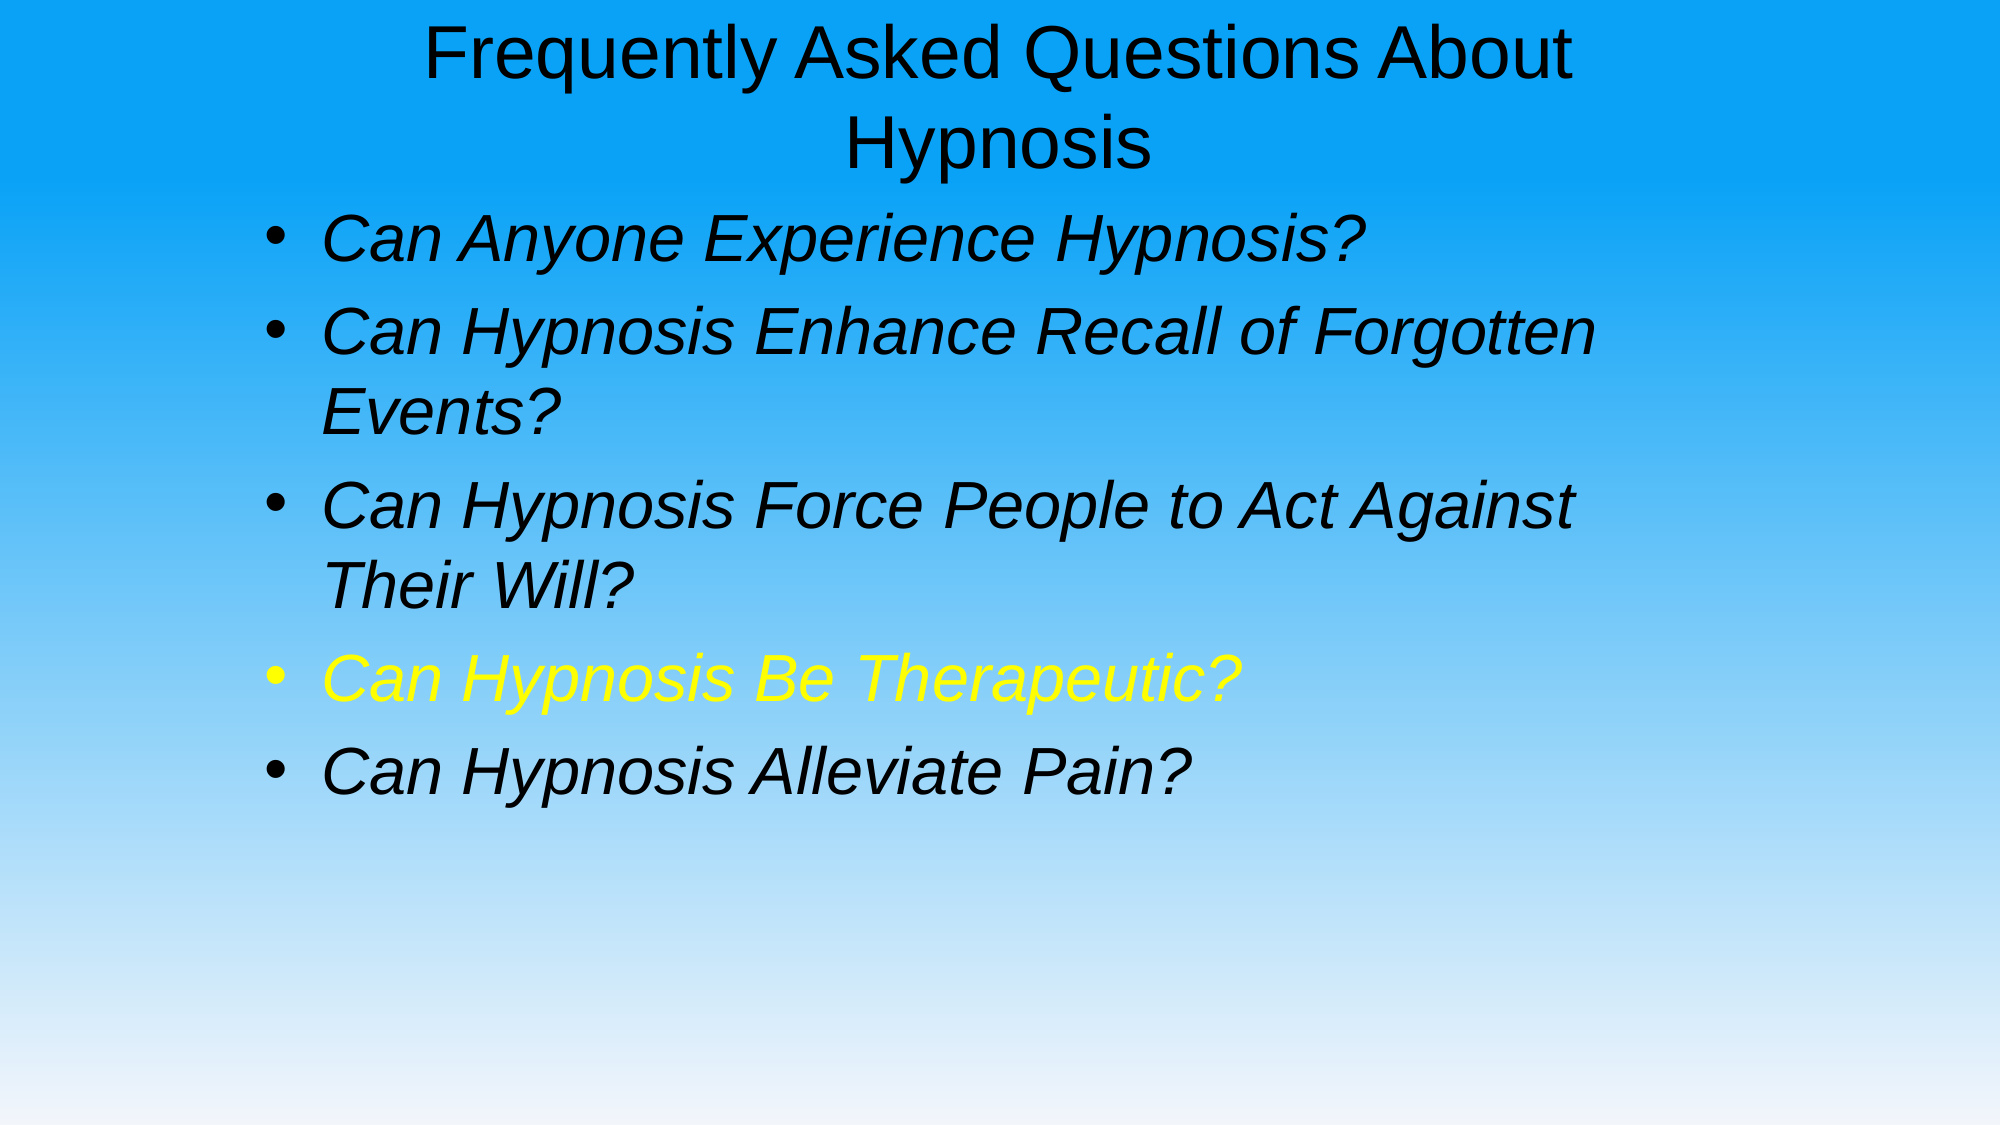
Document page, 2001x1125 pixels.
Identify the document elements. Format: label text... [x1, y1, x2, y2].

text_box Can Anyone Experience Hypnosis? Can Hypnosis Enhance Recall of Forgotten Events? Can Hypnosis Force People to Act Against Their Will? Can Hypnosis Be Therapeutic? Can Hypnosis Alleviate Pain? [249, 187, 1750, 930]
title Frequently Asked Questions About Hypnosis [248, 0, 1749, 168]
